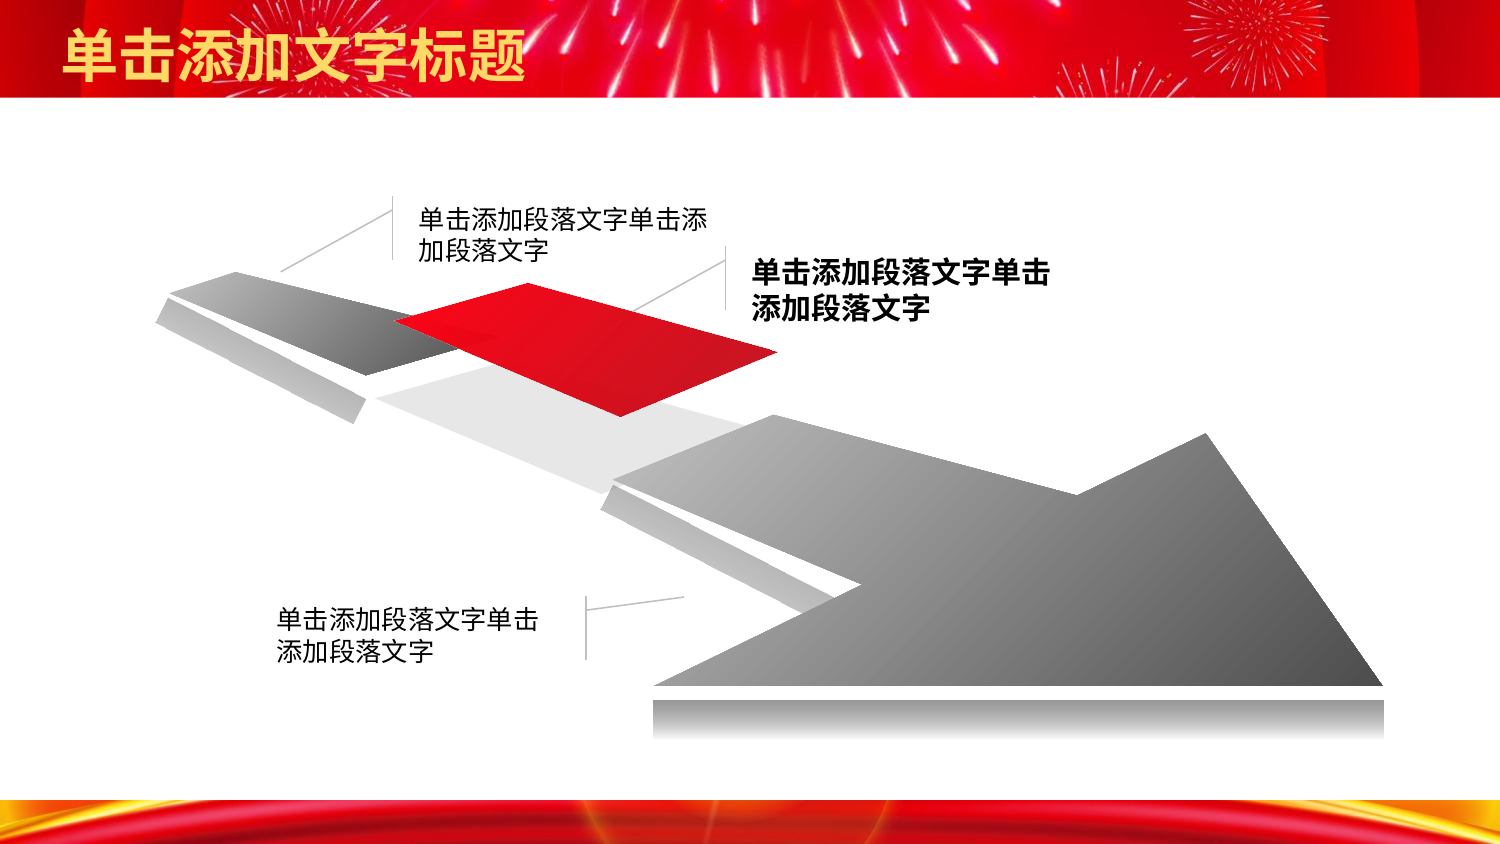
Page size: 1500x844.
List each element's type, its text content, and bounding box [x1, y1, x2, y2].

text_box 单击添加段落文字单击添加段落文字 [737, 246, 1073, 272]
picture [0, 800, 1500, 844]
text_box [150, 272, 1383, 740]
picture [0, 0, 1500, 97]
text_box 单击添加段落文字单击添加段落文字 [404, 196, 740, 260]
